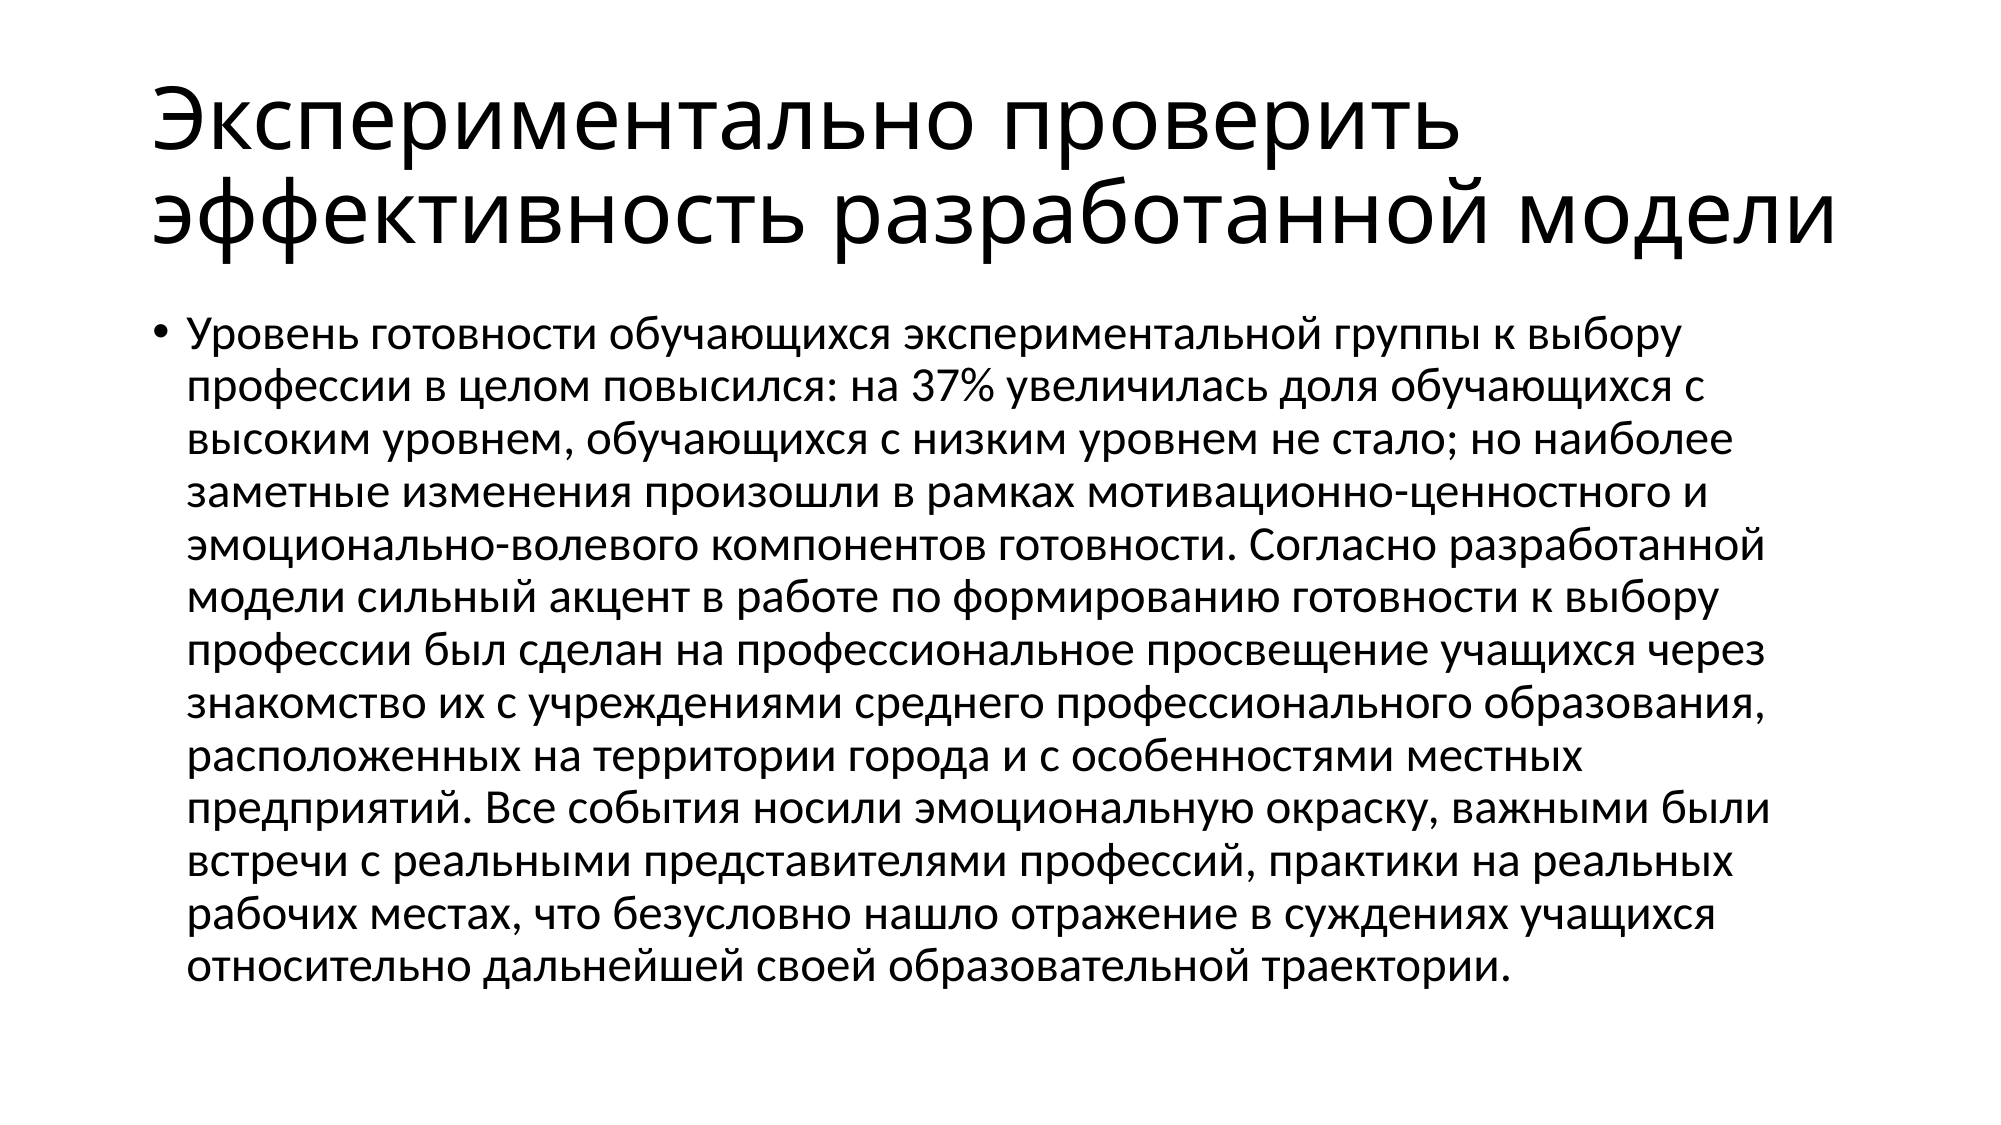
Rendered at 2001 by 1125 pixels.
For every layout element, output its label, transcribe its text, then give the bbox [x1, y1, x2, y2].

title Экспериментально проверить эффективность разработанной модели [137, 59, 1863, 278]
list Уровень готовности обучающихся экспериментальной группы к выбору профессии в целом повысился: на 37% увеличилась доля обучающихся с высоким уровнем, обучающихся с низким уровнем не стало; но наиболее заметные изменения произошли в рамках мотивационно-ценностного и эмоционально-волевого компонентов готовности. Согласно разработанной модели сильный акцент в работе по формированию готовности к выбору профессии был сделан на профессиональное просвещение учащихся через знакомство их с учреждениями среднего профессионального образования, расположенных на территории города и с особенностями местных предприятий. Все события носили эмоциональную окраску, важными были встречи с реальными представителями профессий, практики на реальных рабочих местах, что безусловно нашло отражение в суждениях учащихся относительно дальнейшей своей образовательной траектории. [137, 299, 1863, 1014]
